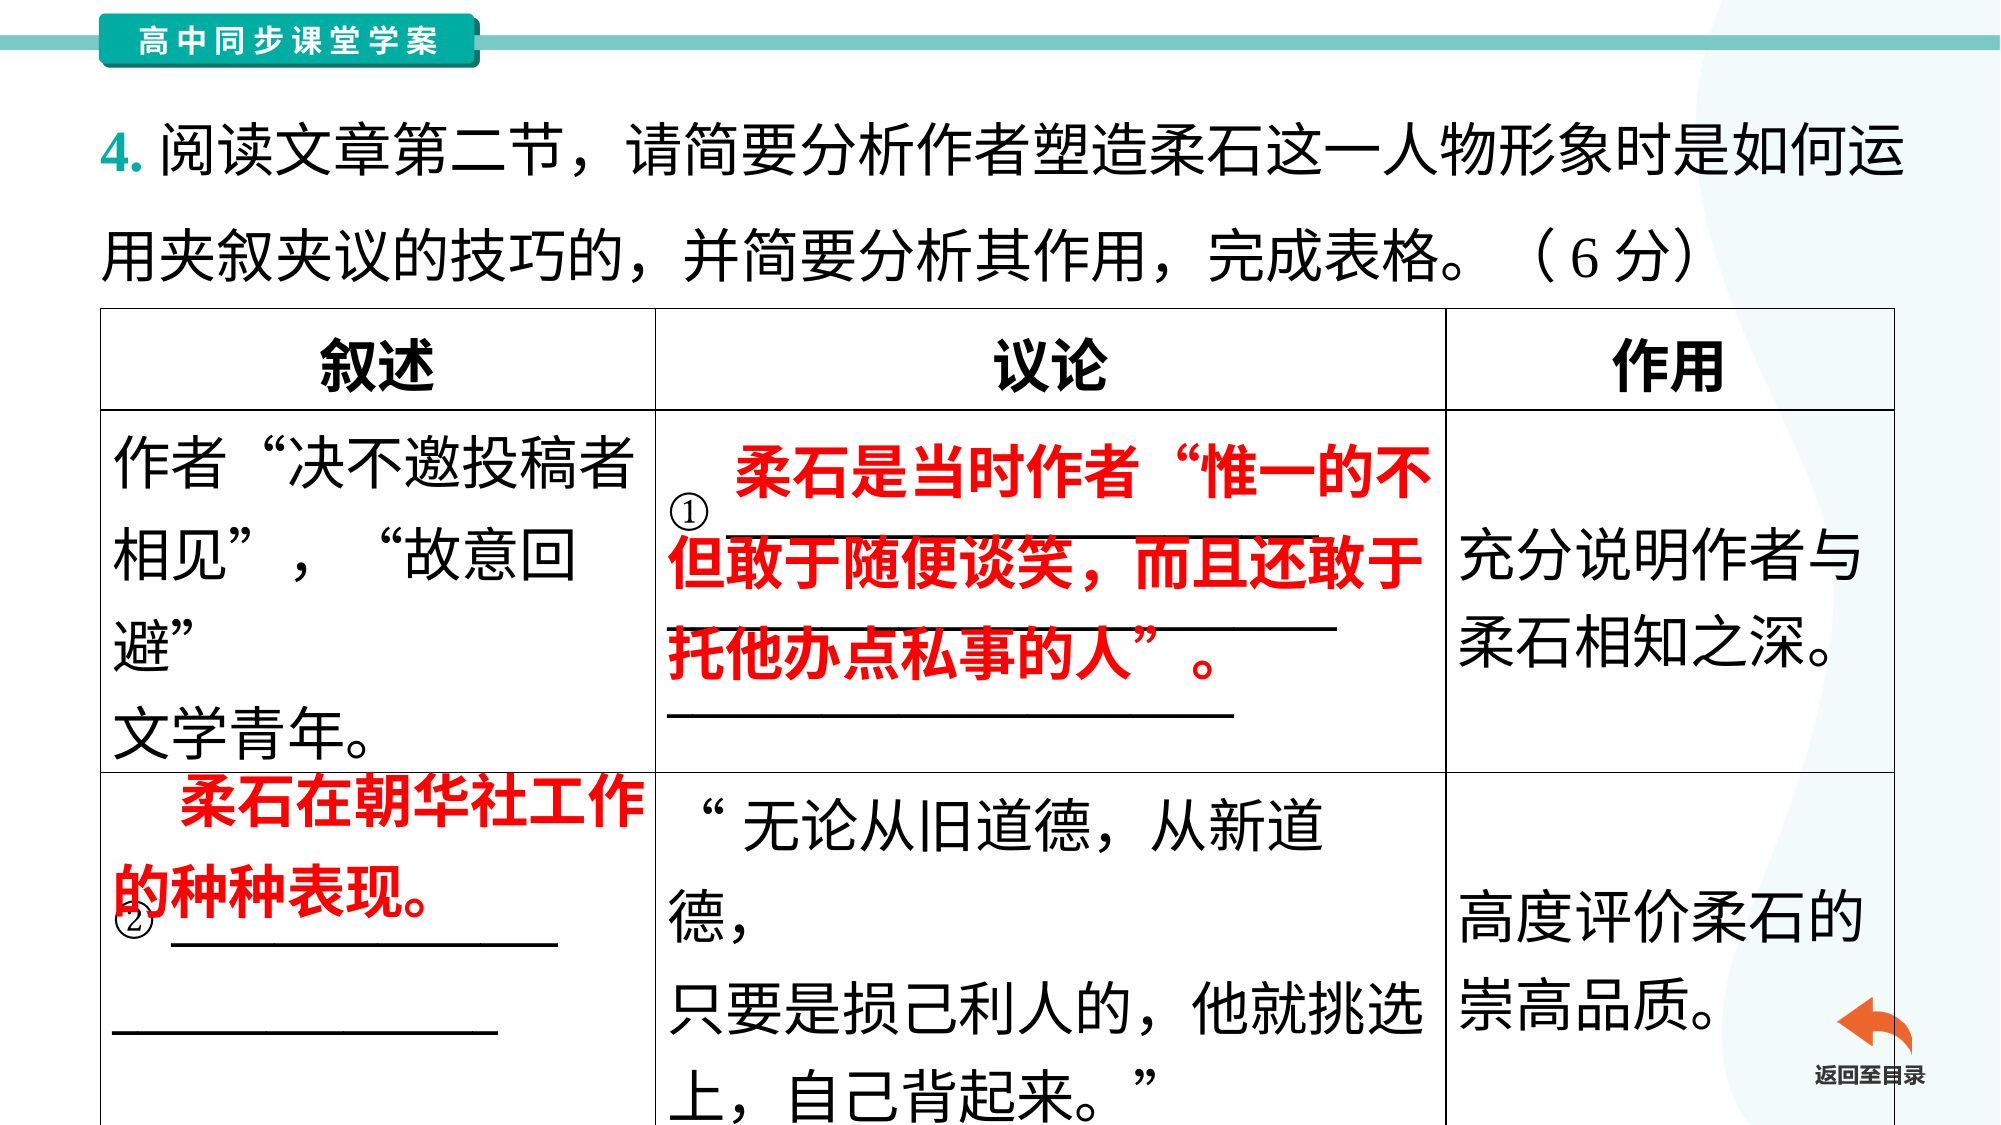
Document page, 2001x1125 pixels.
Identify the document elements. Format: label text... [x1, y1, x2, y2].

table_header 叙述 [101, 309, 655, 409]
table_header 作用 [1447, 309, 1894, 409]
table_cell 充分说明作者与 柔石相知之深。 [1447, 411, 1894, 772]
table_cell 高度评价柔石的 崇高品质。 [1447, 773, 1894, 1125]
table_cell ② _______________ _______________ [101, 773, 655, 1125]
picture [0, 0, 2000, 1125]
text_box 柔石在朝华社工作的种种表现。 [112, 743, 647, 926]
table_header 议论 [656, 309, 1445, 409]
text_box 4.阅读文章第二节，请简要分析作者塑造柔石这一人物形象时是如何运 用夹叙夹议的技巧的，并简要分析其作用，完成表格。（6分） [100, 76, 1899, 290]
table_cell 作者“决不邀投稿者 相见”，“故意回避” 文学青年。 [101, 411, 655, 772]
table_cell ① _______________________ __________________________ ______________________ [656, 411, 1445, 772]
text_box 柔石是当时作者“惟一的不但敢于随便谈笑，而且还敢于托他办点私事的人”。 [667, 414, 1437, 688]
table_cell “无论从旧道德，从新道德， 只要是损己利人的，他就挑选 上，自己背起来。” [656, 773, 1445, 1125]
